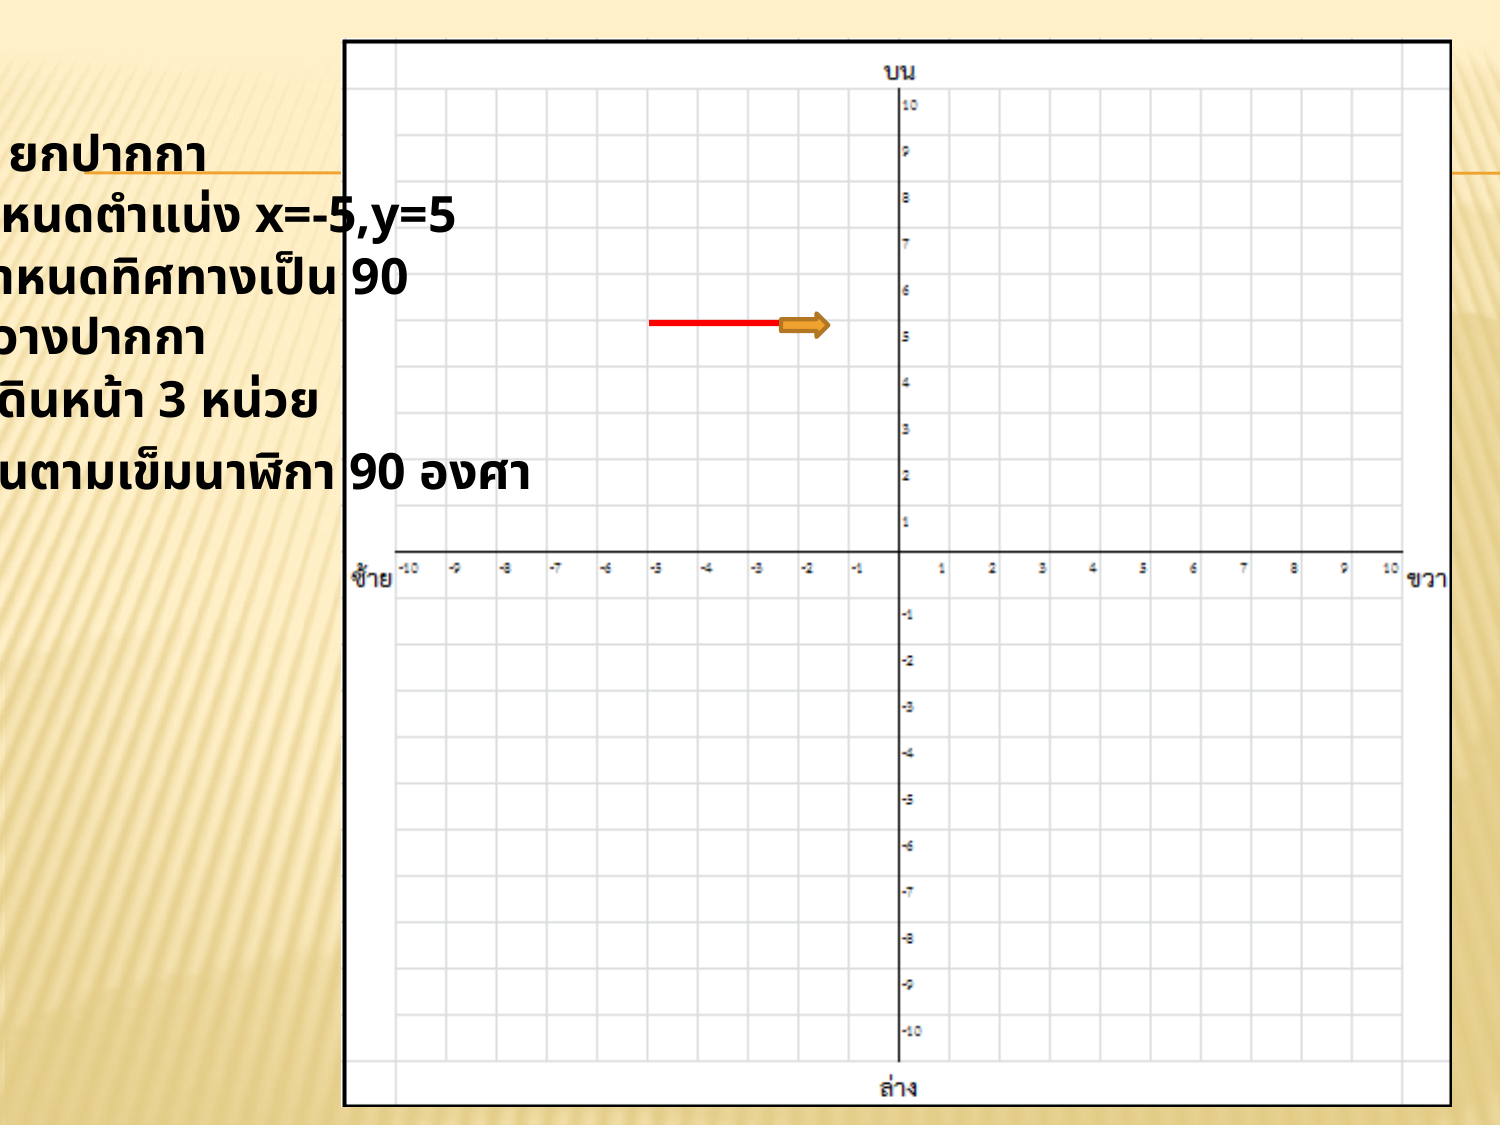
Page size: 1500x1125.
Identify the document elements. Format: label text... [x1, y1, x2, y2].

text_box ยกปากกา [0, 113, 223, 175]
text_box วางปากกา [0, 296, 222, 360]
text_box หมุนตามเข็มนาฬิกา 90 องศา [0, 432, 331, 507]
text_box กำหนดทิศทางเป็น 90 [0, 237, 331, 312]
text_box เดินหน้า 3 หน่วย [0, 360, 331, 432]
text_box กำหนดตำแน่ง x=-5,y=5 [0, 175, 331, 237]
picture [341, 38, 1452, 1107]
